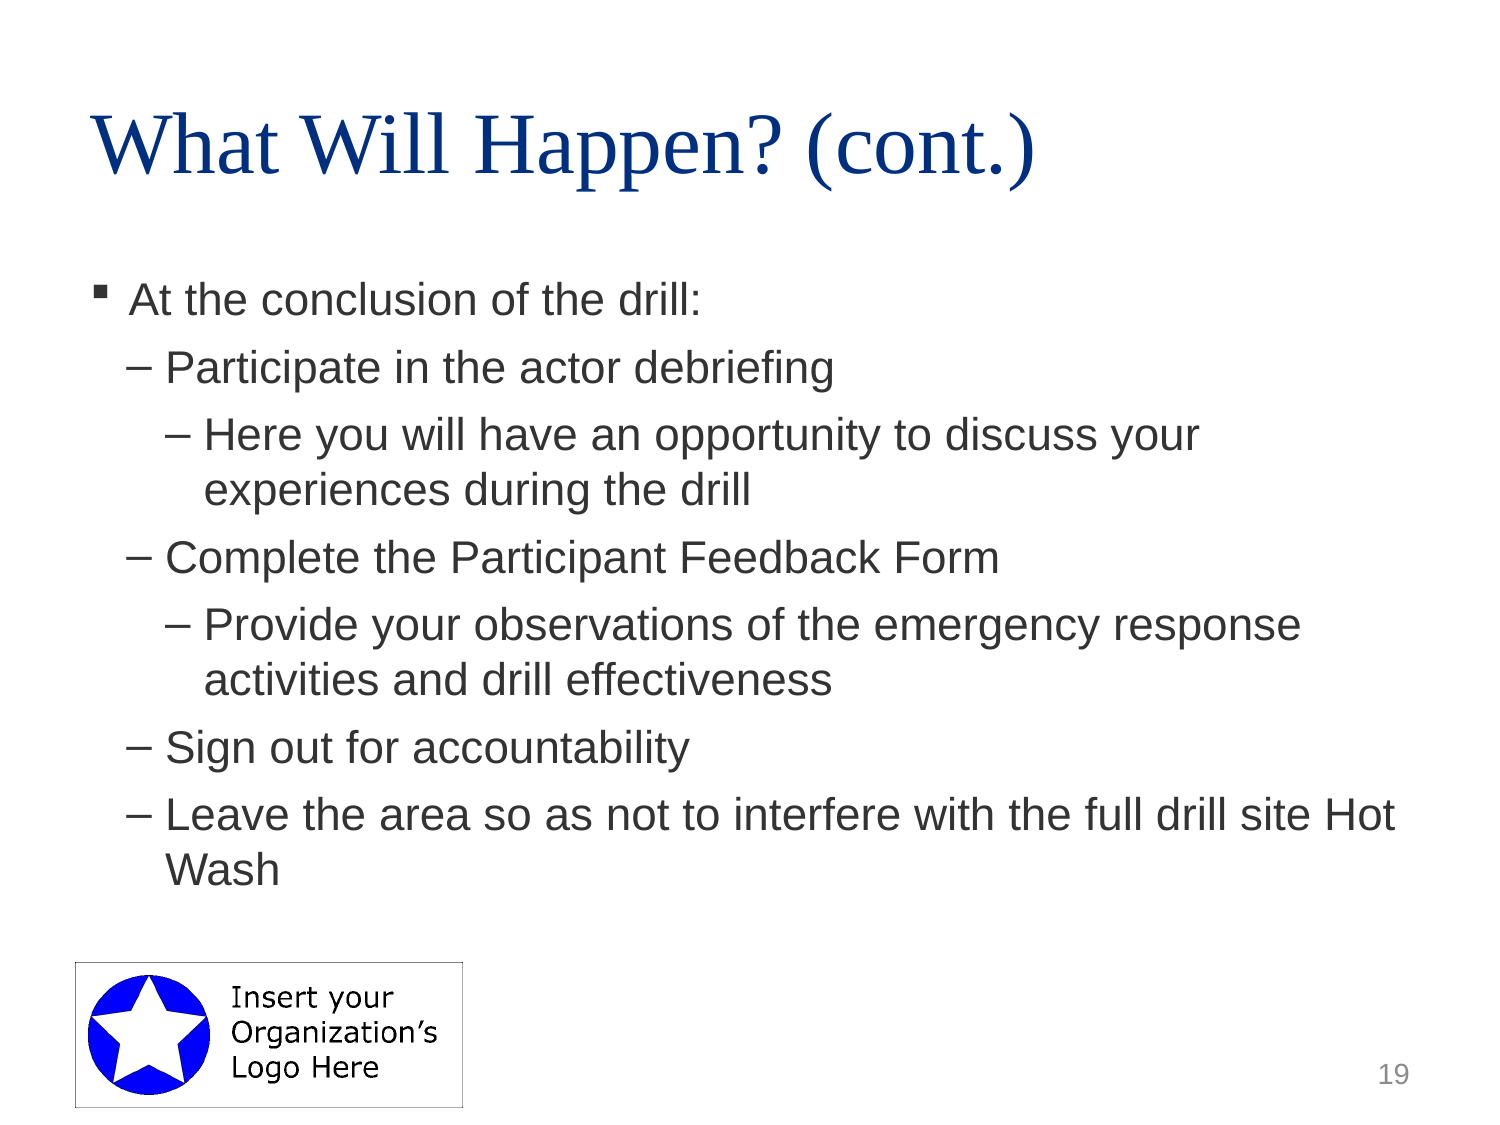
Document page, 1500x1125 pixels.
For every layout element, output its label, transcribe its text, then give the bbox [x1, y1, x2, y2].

slide_number 19 [1074, 1042, 1425, 1103]
list At the conclusion of the drill: Participate in the actor debriefing Here you will have an opportunity to discuss your experiences during the drill Complete the Participant Feedback Form Provide your observations of the emergency response activities and drill effectiveness Sign out for accountability Leave the area so as not to interfere with the full drill site Hot Wash [75, 262, 1425, 1005]
title What Will Happen? (cont.) [75, 45, 1425, 233]
picture [75, 1005, 463, 1108]
